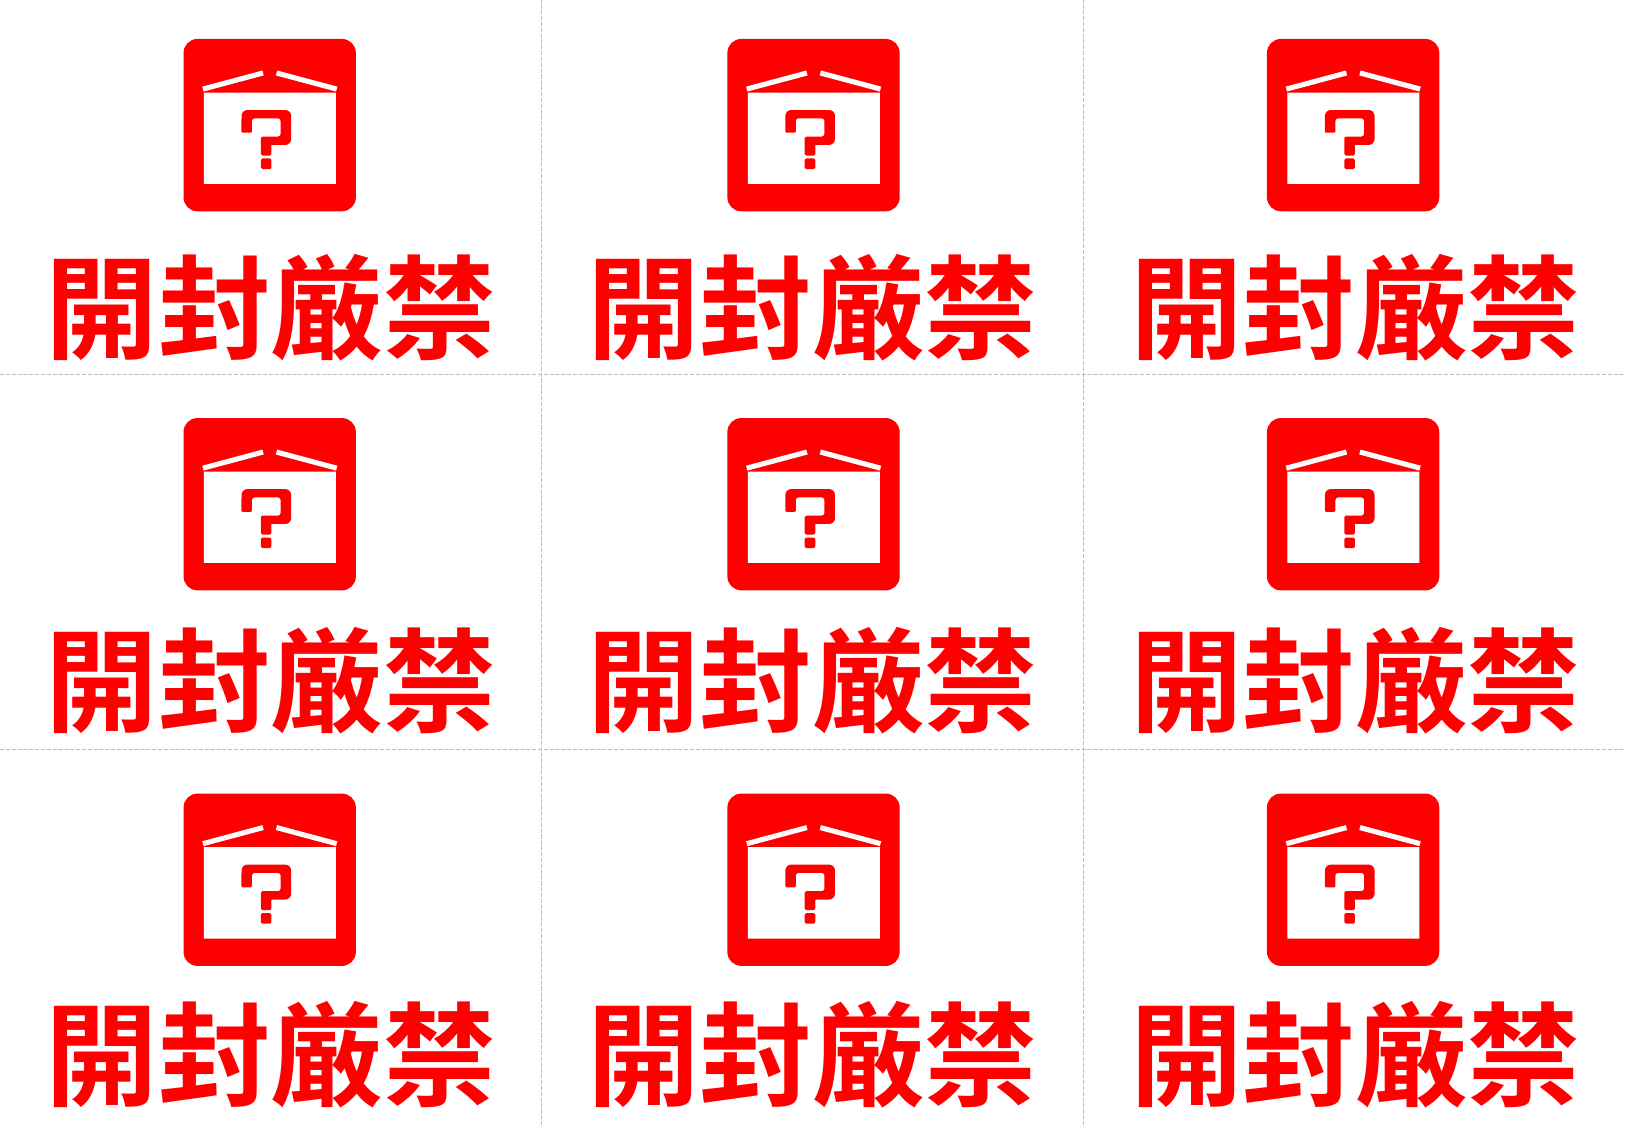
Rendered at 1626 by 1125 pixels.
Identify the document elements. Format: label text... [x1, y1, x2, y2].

text_box 開封厳禁 [1130, 237, 1581, 373]
text_box 開封厳禁 [45, 611, 496, 747]
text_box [1266, 793, 1440, 966]
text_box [1266, 38, 1440, 212]
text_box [183, 793, 356, 966]
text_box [727, 38, 900, 212]
text_box 開封厳禁 [45, 985, 496, 1121]
text_box 開封厳禁 [45, 237, 496, 373]
text_box 開封厳禁 [587, 985, 1038, 1121]
text_box 開封厳禁 [587, 611, 1038, 747]
text_box 開封厳禁 [587, 237, 1038, 373]
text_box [727, 418, 900, 591]
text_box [183, 38, 356, 212]
text_box 開封厳禁 [1130, 611, 1581, 747]
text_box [183, 418, 356, 591]
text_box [727, 793, 900, 966]
text_box 開封厳禁 [1130, 985, 1581, 1121]
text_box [1266, 418, 1440, 591]
